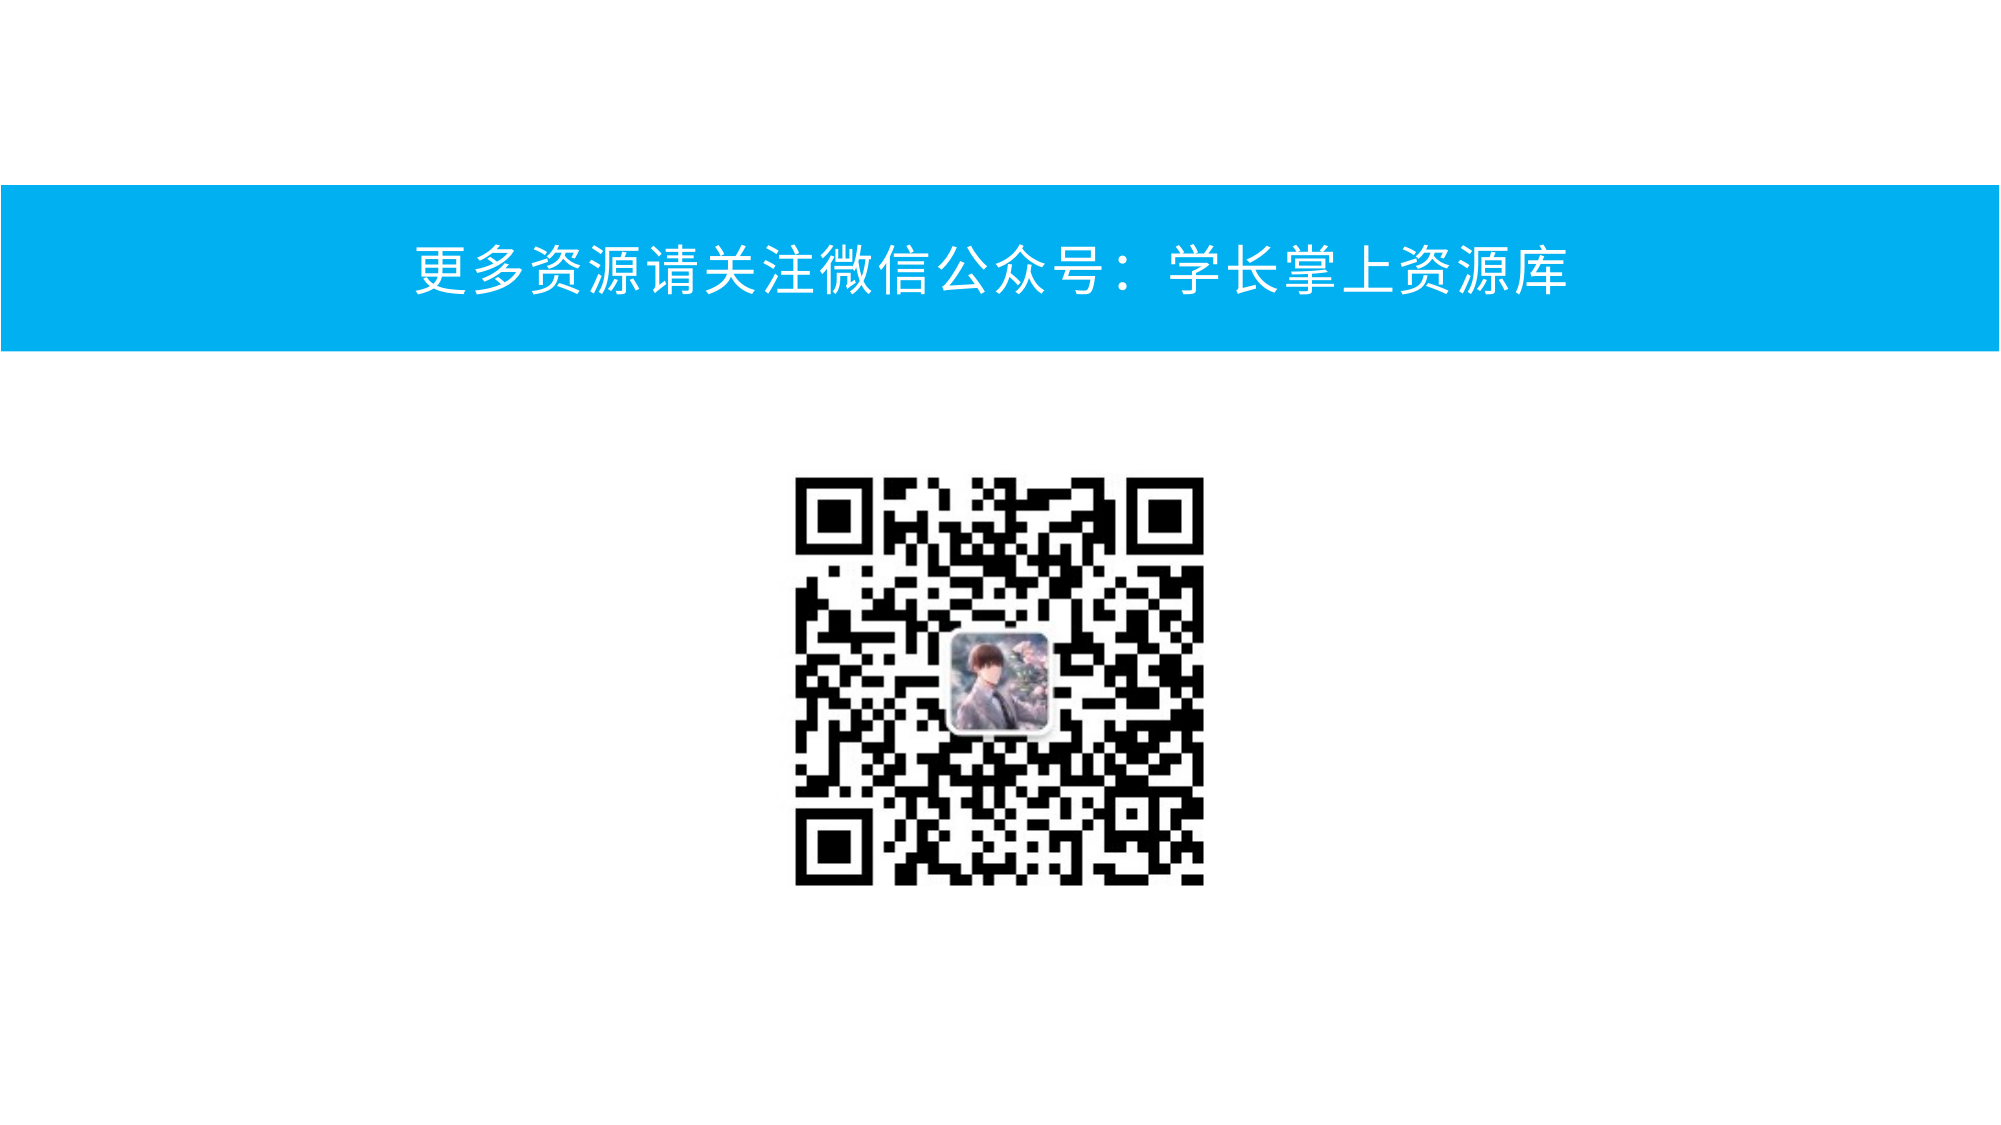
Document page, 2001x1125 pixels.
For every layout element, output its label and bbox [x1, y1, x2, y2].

text_box [1, 185, 1999, 352]
picture [763, 445, 1237, 919]
